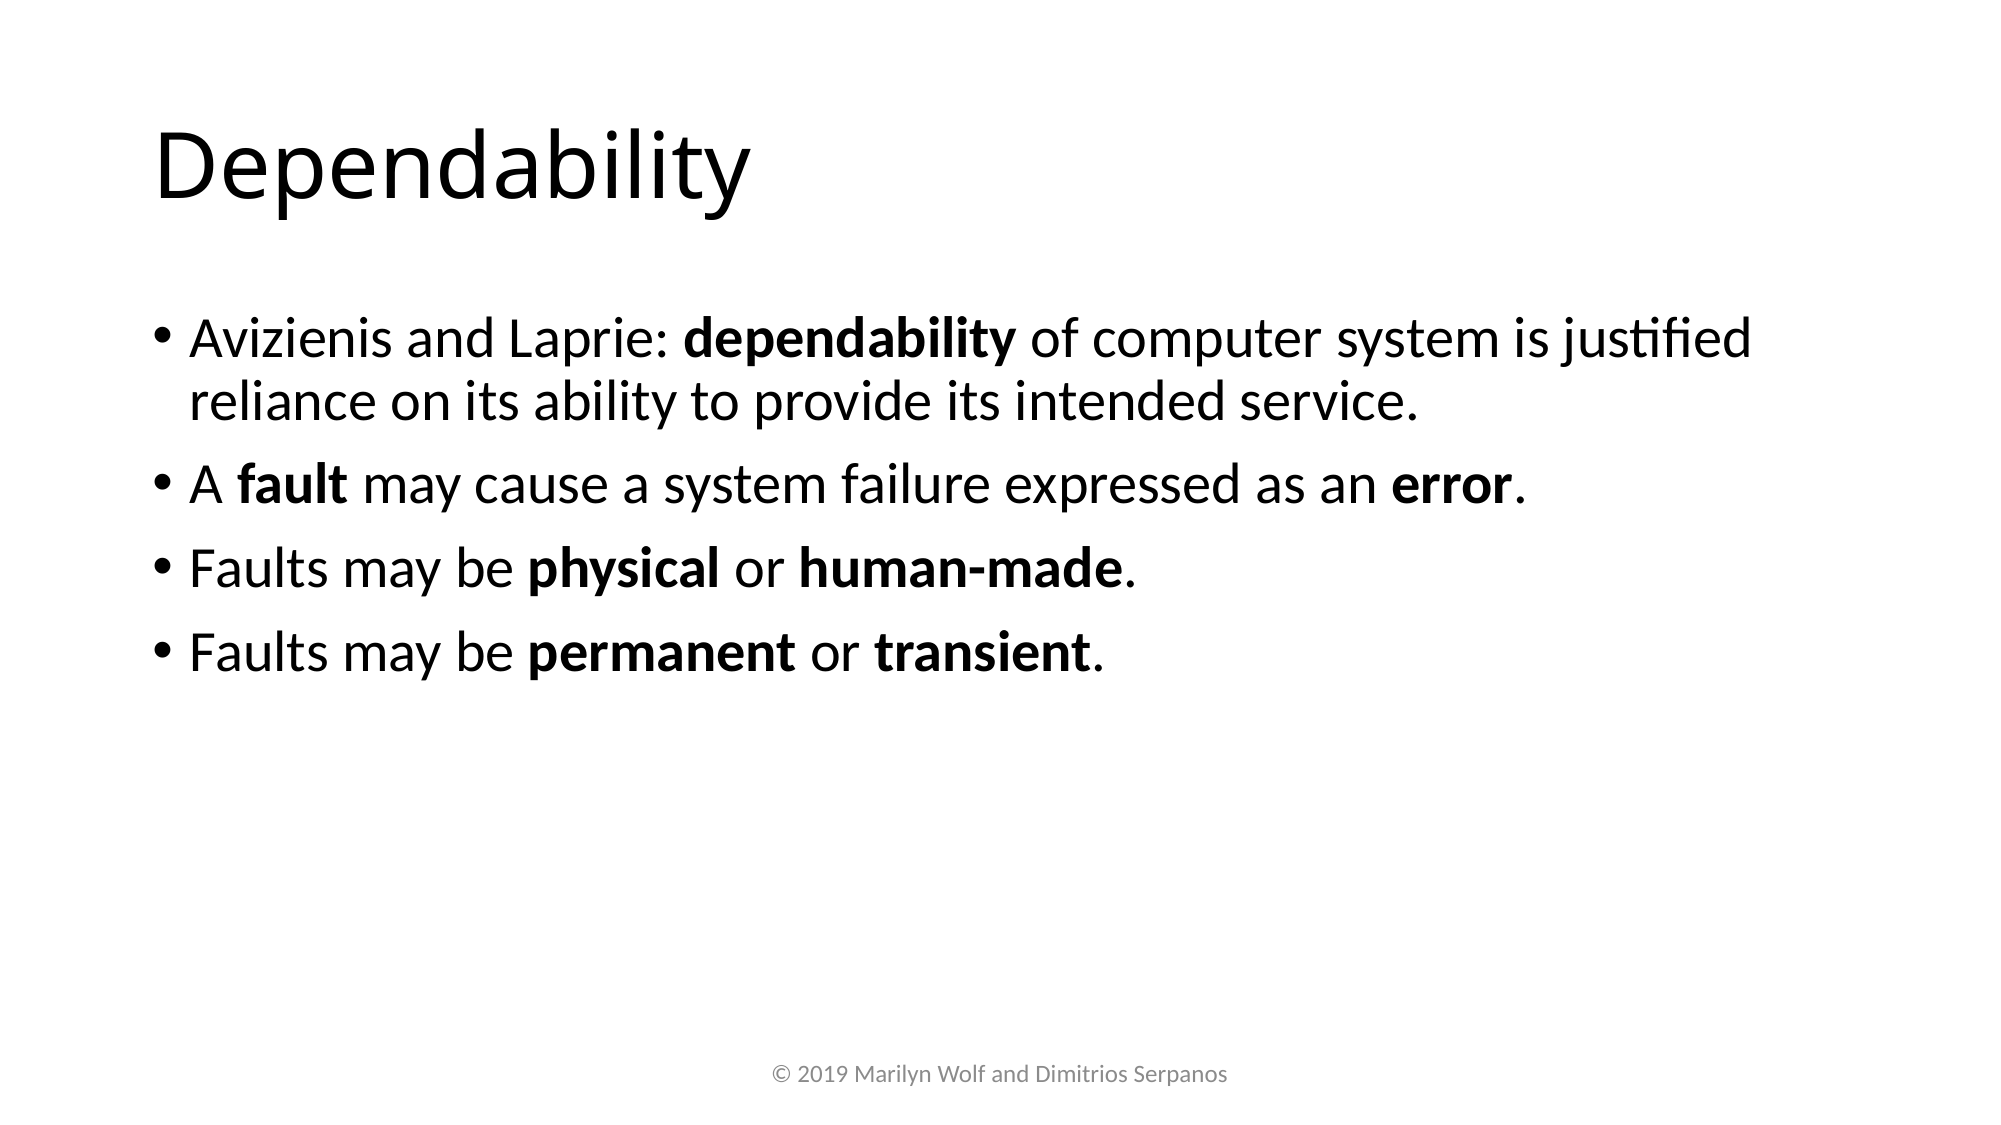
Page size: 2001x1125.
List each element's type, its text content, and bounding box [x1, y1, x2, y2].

title Dependability [137, 59, 1863, 278]
list Avizienis and Laprie: dependability of computer system is justified reliance on its ability to provide its intended service. A fault may cause a system failure expressed as an error. Faults may be physical or human-made. Faults may be permanent or transient. [137, 299, 1863, 1014]
footer © 2019 Marilyn Wolf and Dimitrios Serpanos [662, 1042, 1338, 1103]
